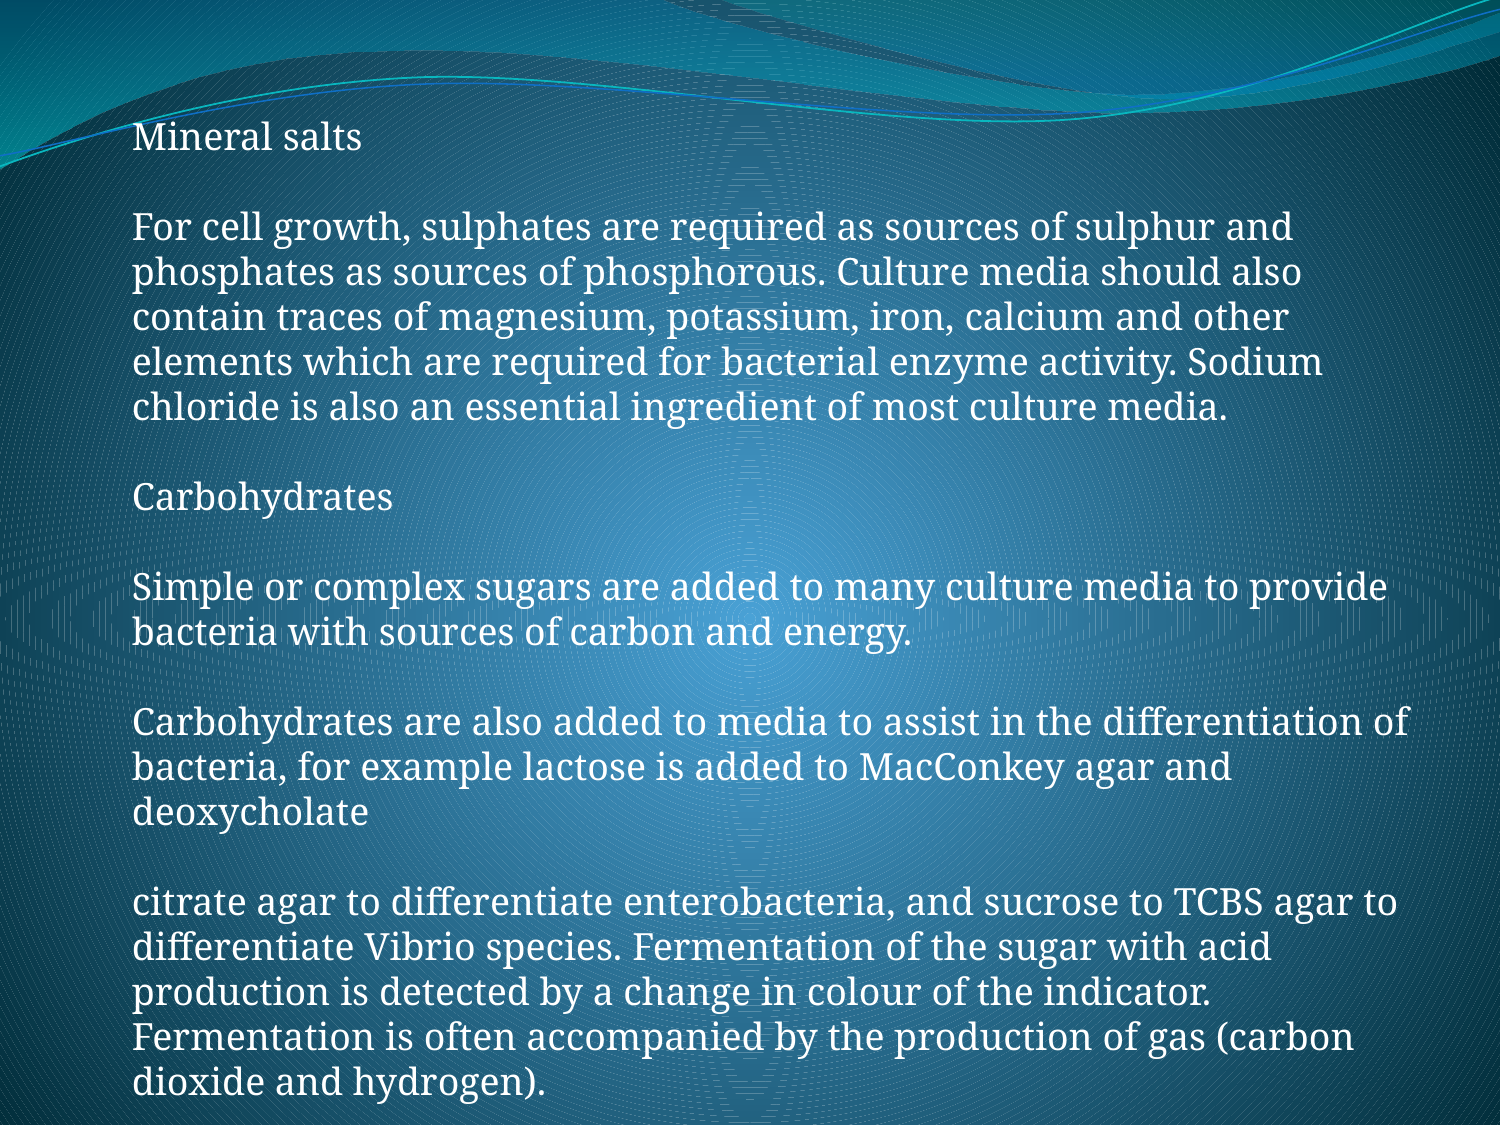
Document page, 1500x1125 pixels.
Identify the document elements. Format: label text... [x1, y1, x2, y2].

text_box [128, 46, 1454, 467]
text_box Mineral salts For cell growth, sulphates are required as sources of sulphur and phosphates as sources of phosphorous. Culture media should also contain traces of magnesium, potassium, iron, calcium and other elements which are required for bacterial enzyme activity. Sodium chloride is also an essential ingredient of most culture media. Carbohydrates Simple or complex sugars are added to many culture media to provide bacteria with sources of carbon and energy. Carbohydrates are also added to media to assist in the differentiation of bacteria, for example lactose is added to MacConkey agar and deoxycholate citrate agar to differentiate enterobacteria, and sucrose to TCBS agar to differentiate Vibrio species. Fermentation of the sugar with acid production is detected by a change in colour of the indicator. Fermentation is often accompanied by the production of gas (carbon dioxide and hydrogen). [117, 105, 1453, 1125]
